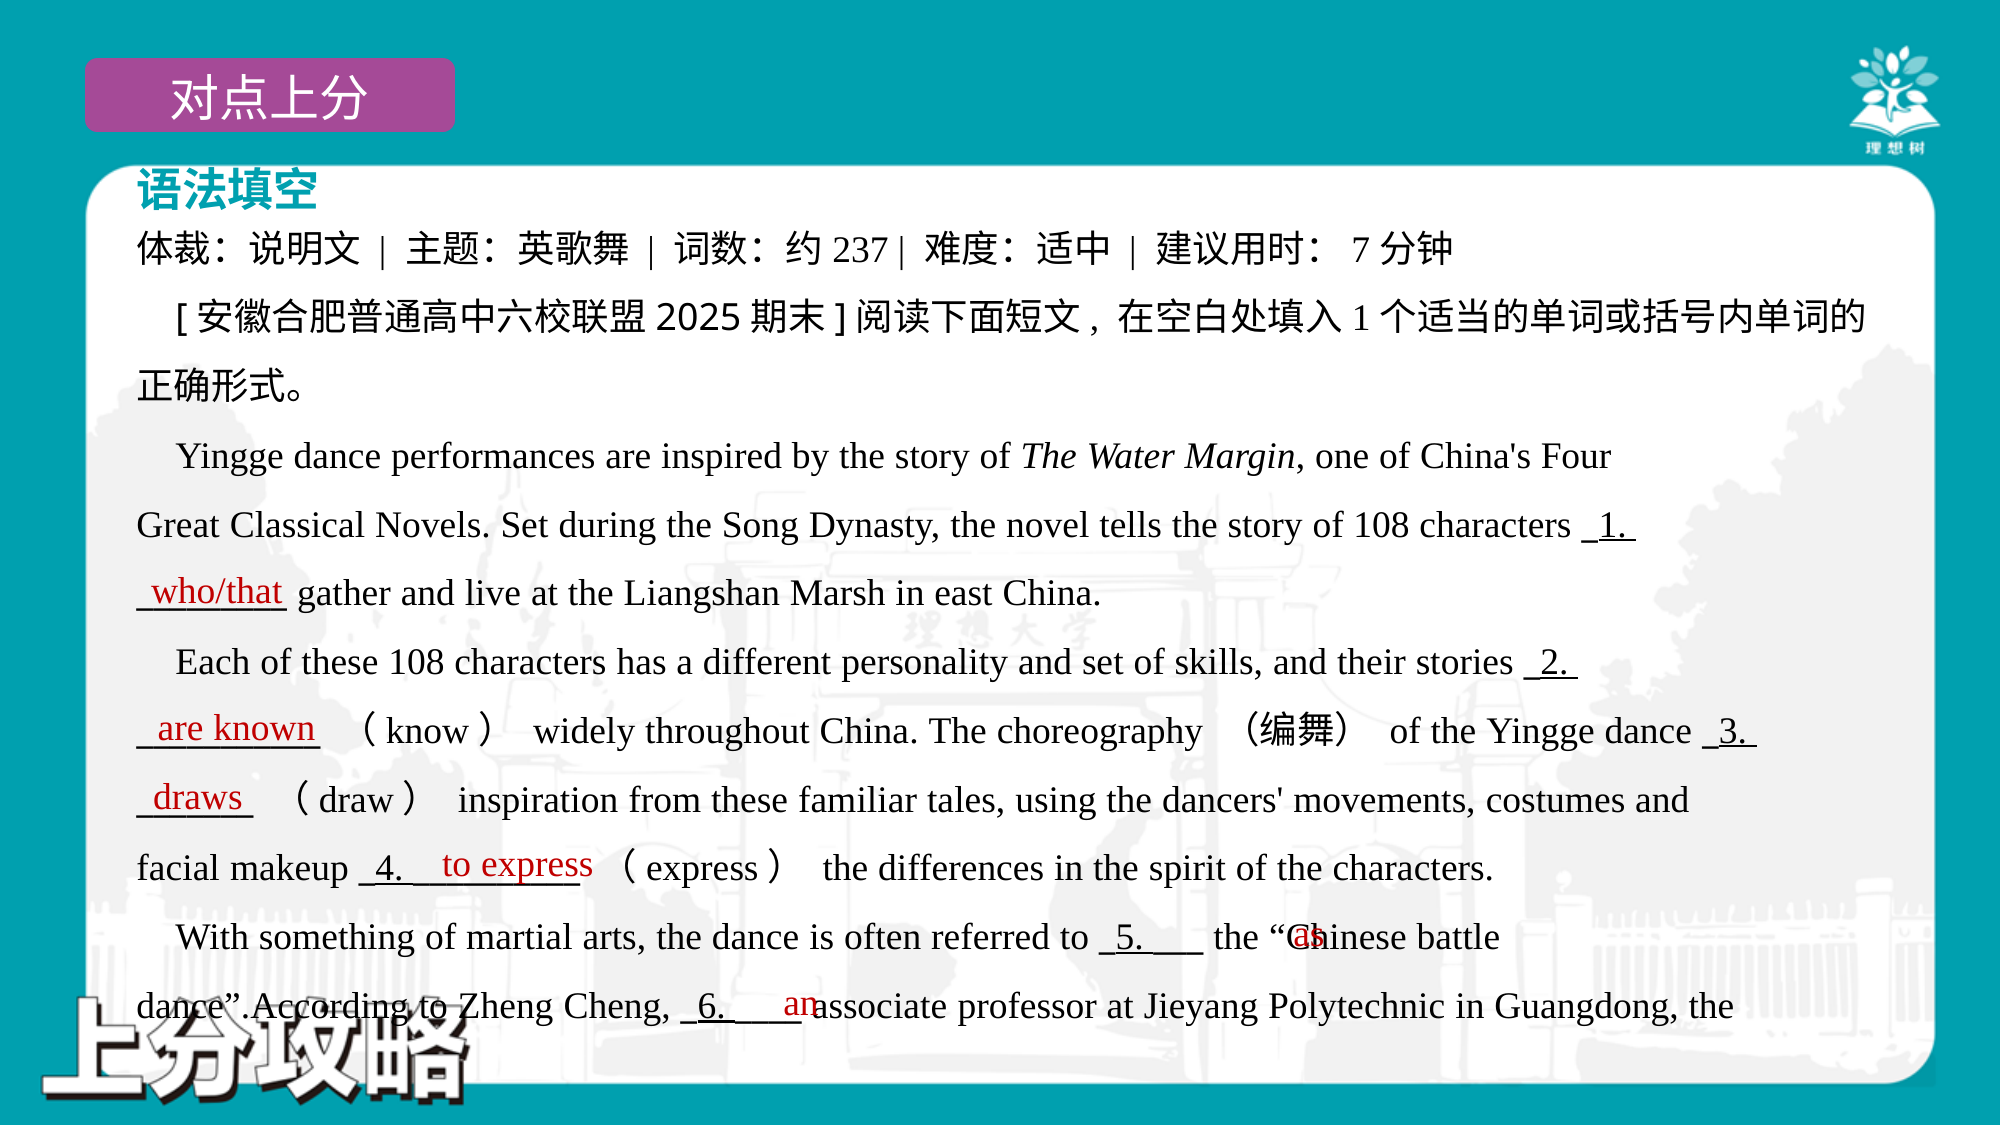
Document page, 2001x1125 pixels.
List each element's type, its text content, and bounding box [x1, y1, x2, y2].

text_box are known [139, 679, 334, 740]
text_box 体裁：说明文 | 主题：英歌舞 | 词数：约237 | 难度：适中 | 建议用时：7分钟 [安徽合肥普通高中六校联盟2025期末]阅读下面短文, 在空白处填入1个适当的单词或括号内单词的 正确形式。 Yingge dance performances are inspired by the story of The Water Margin, one of China's Four Great Classical Novels. Set during the Song Dynasty, the novel tells the story of 108 characters _1. _________ gather and live at the Liangshan Marsh in east China. Each of these 108 characters has a different personality and set of skills, and their stories _2. ___________ （know） widely throughout China. The choreography （编舞） of the Yingge dance _3. _______ （draw） inspiration from these familiar tales, using the dancers' movements, costumes and facial makeup _4. __________ （express） the differences in the spirit of the characters. With something of martial arts, the dance is often referred to _5. ___ the “Chinese battle dance”.According to Zheng Cheng, _6. ____ associate professor at Jieyang Polytechnic in Guangdong, the [136, 200, 1865, 958]
picture [0, 0, 2000, 1125]
text_box who/that [137, 541, 296, 604]
text_box to express [423, 814, 612, 876]
text_box draws [139, 748, 257, 810]
text_box 语法填空 [136, 160, 1865, 200]
text_box an [769, 954, 833, 1016]
text_box as [1279, 885, 1339, 947]
